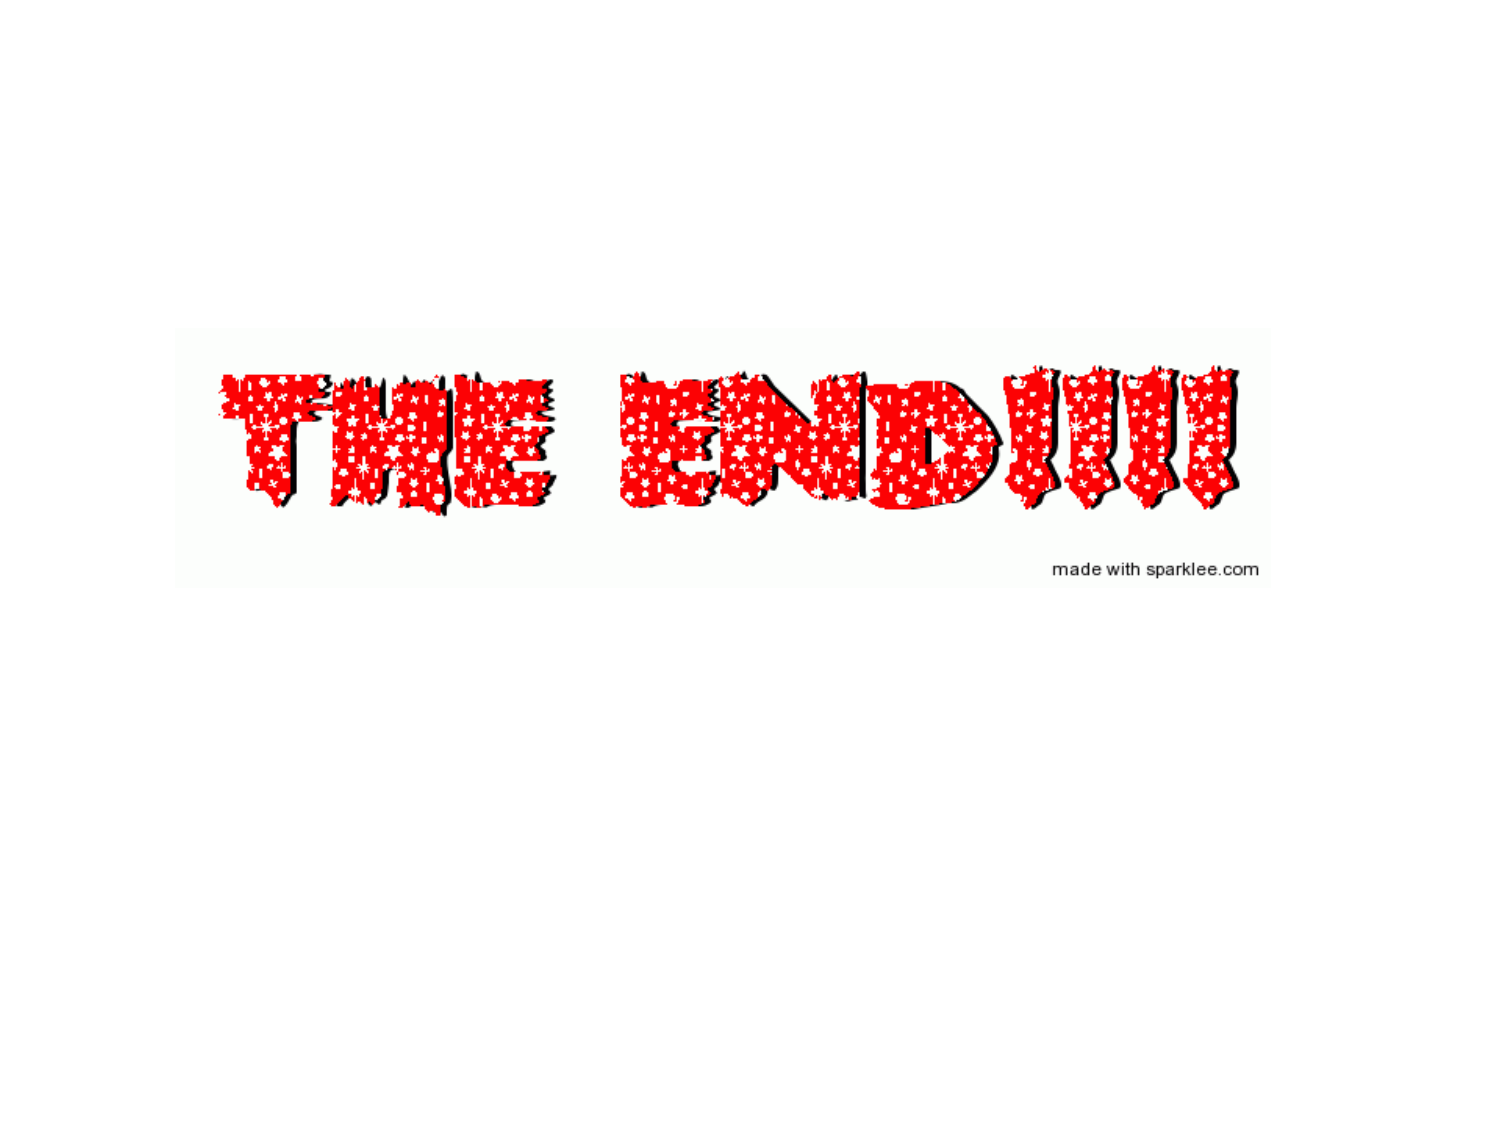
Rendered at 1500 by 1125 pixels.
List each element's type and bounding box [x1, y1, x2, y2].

picture [175, 327, 1272, 588]
